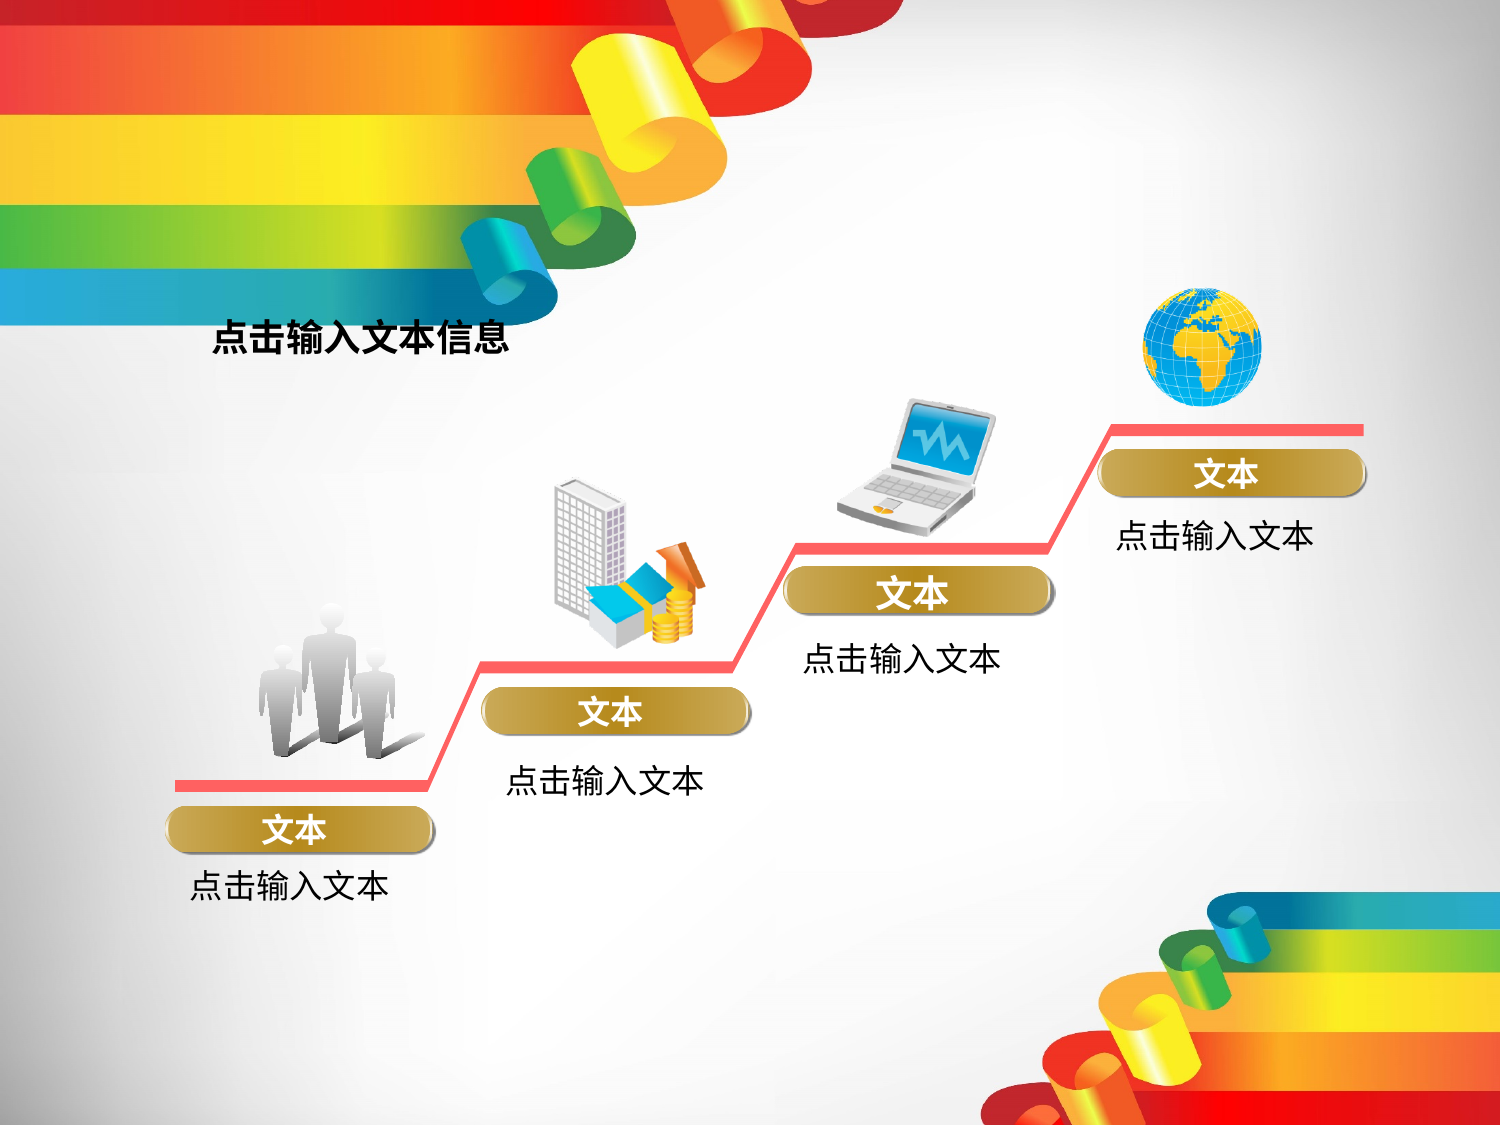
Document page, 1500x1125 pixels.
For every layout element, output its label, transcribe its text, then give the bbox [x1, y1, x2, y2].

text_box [164, 805, 434, 853]
text_box 点击输入文本信息 [196, 306, 818, 367]
text_box 文本 [184, 853, 404, 857]
text_box 文本 [798, 613, 1027, 623]
text_box [175, 568, 782, 792]
text_box 文本 [1110, 496, 1344, 501]
text_box 文本 [798, 562, 1027, 566]
text_box 文本 [500, 734, 721, 739]
text_box [783, 450, 1097, 566]
text_box 点击输入文本 [175, 857, 438, 913]
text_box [1097, 448, 1366, 496]
text_box 点击输入文本 [490, 753, 754, 808]
text_box [1098, 424, 1364, 448]
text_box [480, 686, 750, 734]
text_box 点击输入文本 [788, 630, 1051, 686]
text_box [782, 566, 1052, 613]
picture [0, 0, 1500, 1125]
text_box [259, 602, 428, 759]
text_box 点击输入文本 [1100, 507, 1364, 563]
